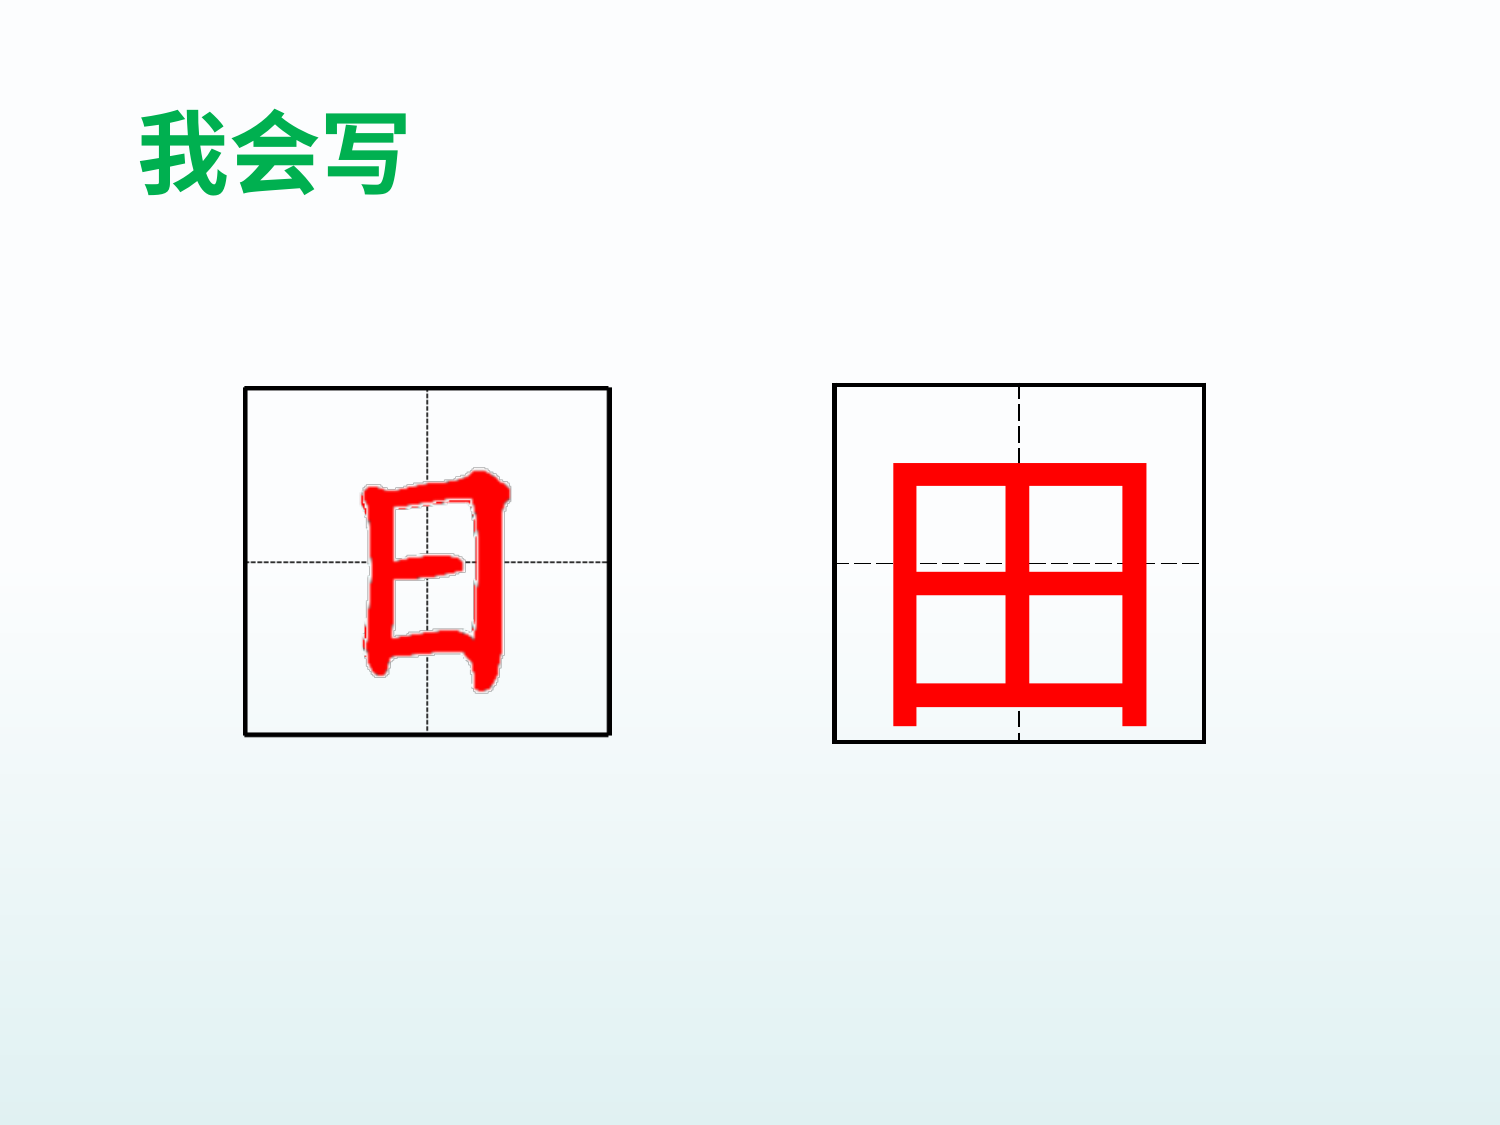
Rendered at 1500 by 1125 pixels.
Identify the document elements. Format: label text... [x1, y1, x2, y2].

table_header [837, 387, 848, 563]
text_box 田 [848, 384, 1241, 775]
picture [242, 386, 612, 739]
text_box 我会写 [122, 88, 481, 213]
text_box [88, 94, 1211, 250]
table_cell [837, 564, 848, 740]
